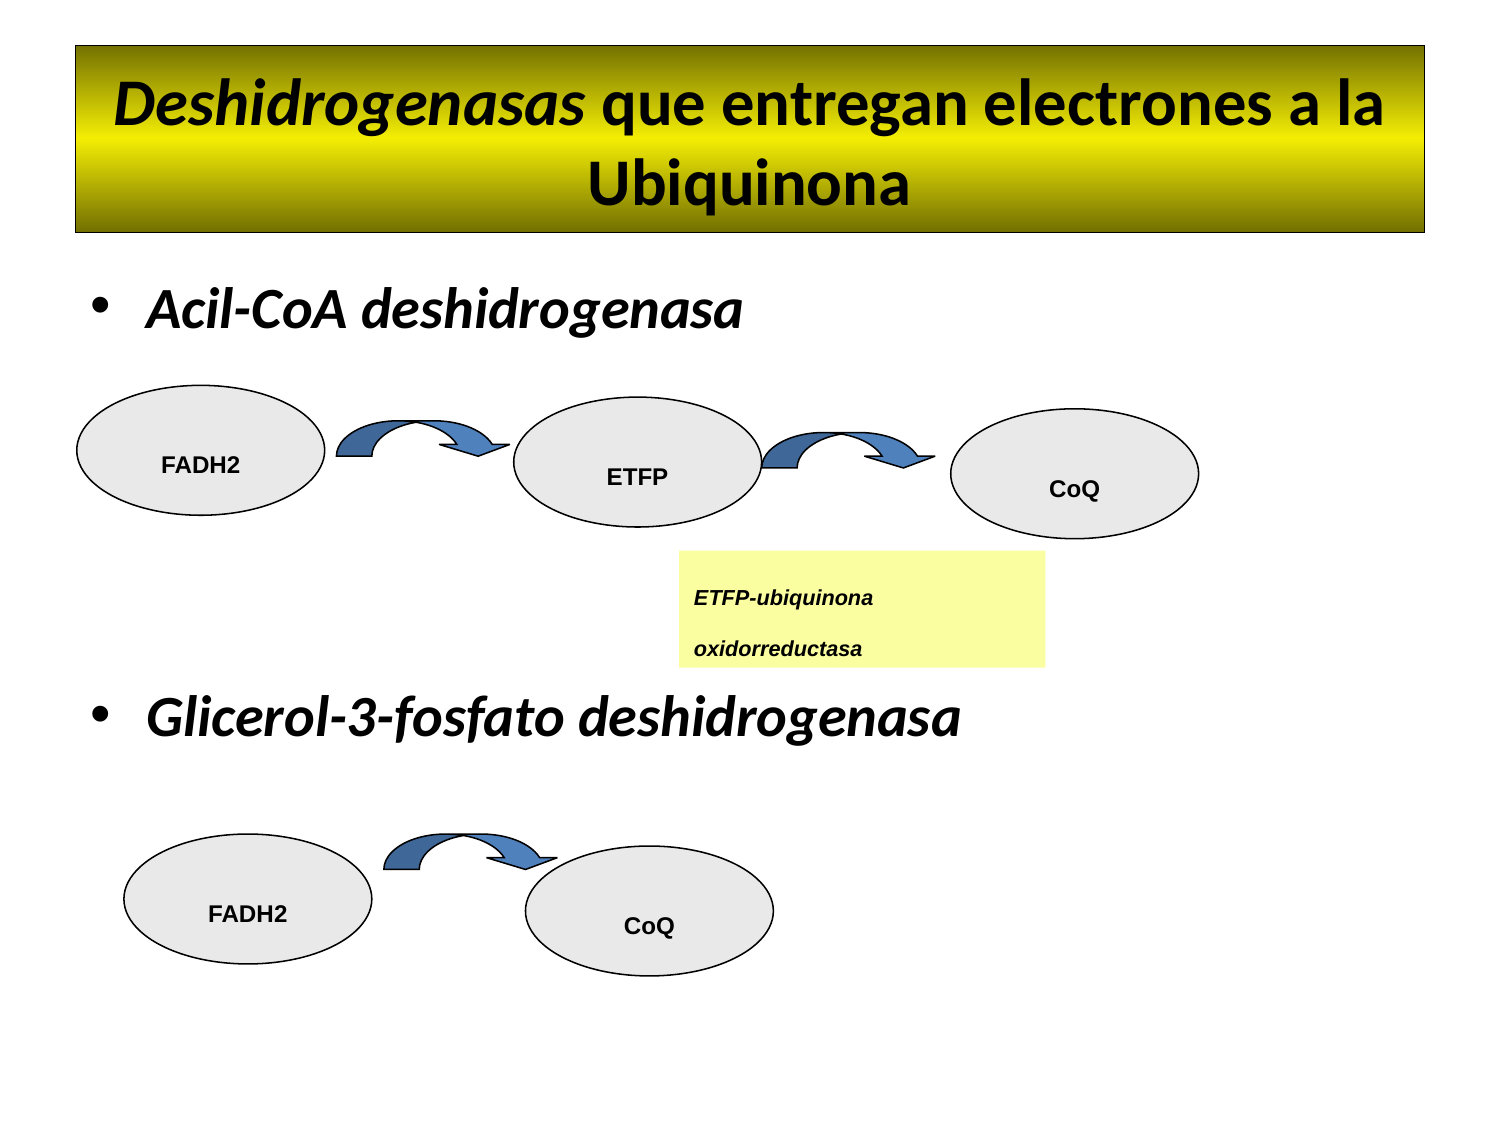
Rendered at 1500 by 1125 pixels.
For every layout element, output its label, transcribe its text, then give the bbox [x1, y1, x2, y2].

title Deshidrogenasas que entregan electrones a la Ubiquinona [75, 45, 1425, 233]
text_box [383, 834, 558, 870]
text_box CoQ [950, 408, 1199, 539]
list Acil-CoA deshidrogenasa Glicerol-3-fosfato deshidrogenasa [75, 262, 1425, 1005]
text_box FADH2 [123, 834, 372, 964]
text_box CoQ [525, 846, 774, 976]
text_box [336, 420, 510, 457]
text_box FADH2 [76, 385, 325, 516]
text_box ETFP [513, 397, 762, 528]
text_box [761, 432, 936, 468]
text_box ETFP-ubiquinona oxidorreductasa [679, 550, 1046, 668]
